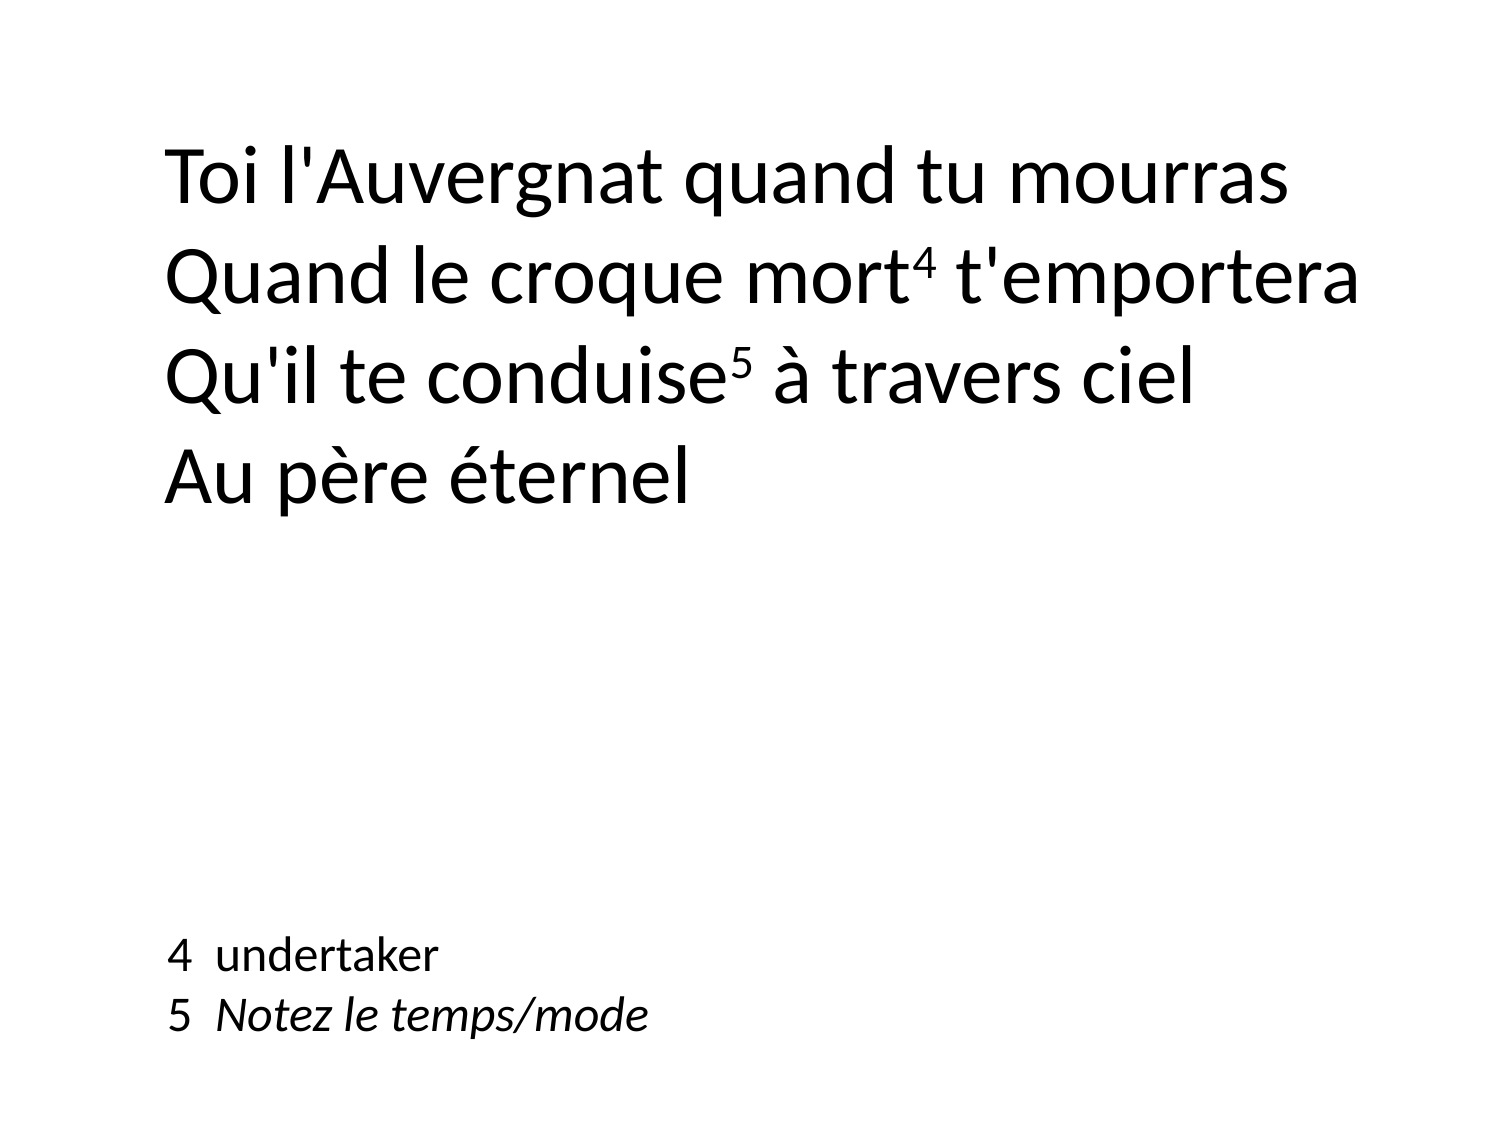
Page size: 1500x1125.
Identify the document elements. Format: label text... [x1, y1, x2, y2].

text_box 4 undertaker 5 Notez le temps/mode [152, 913, 665, 1049]
text_box Toi l'Auvergnat quand tu mourras Quand le croque mort4 t'emportera Qu'il te conduise5 à travers ciel Au père éternel [150, 112, 1500, 528]
